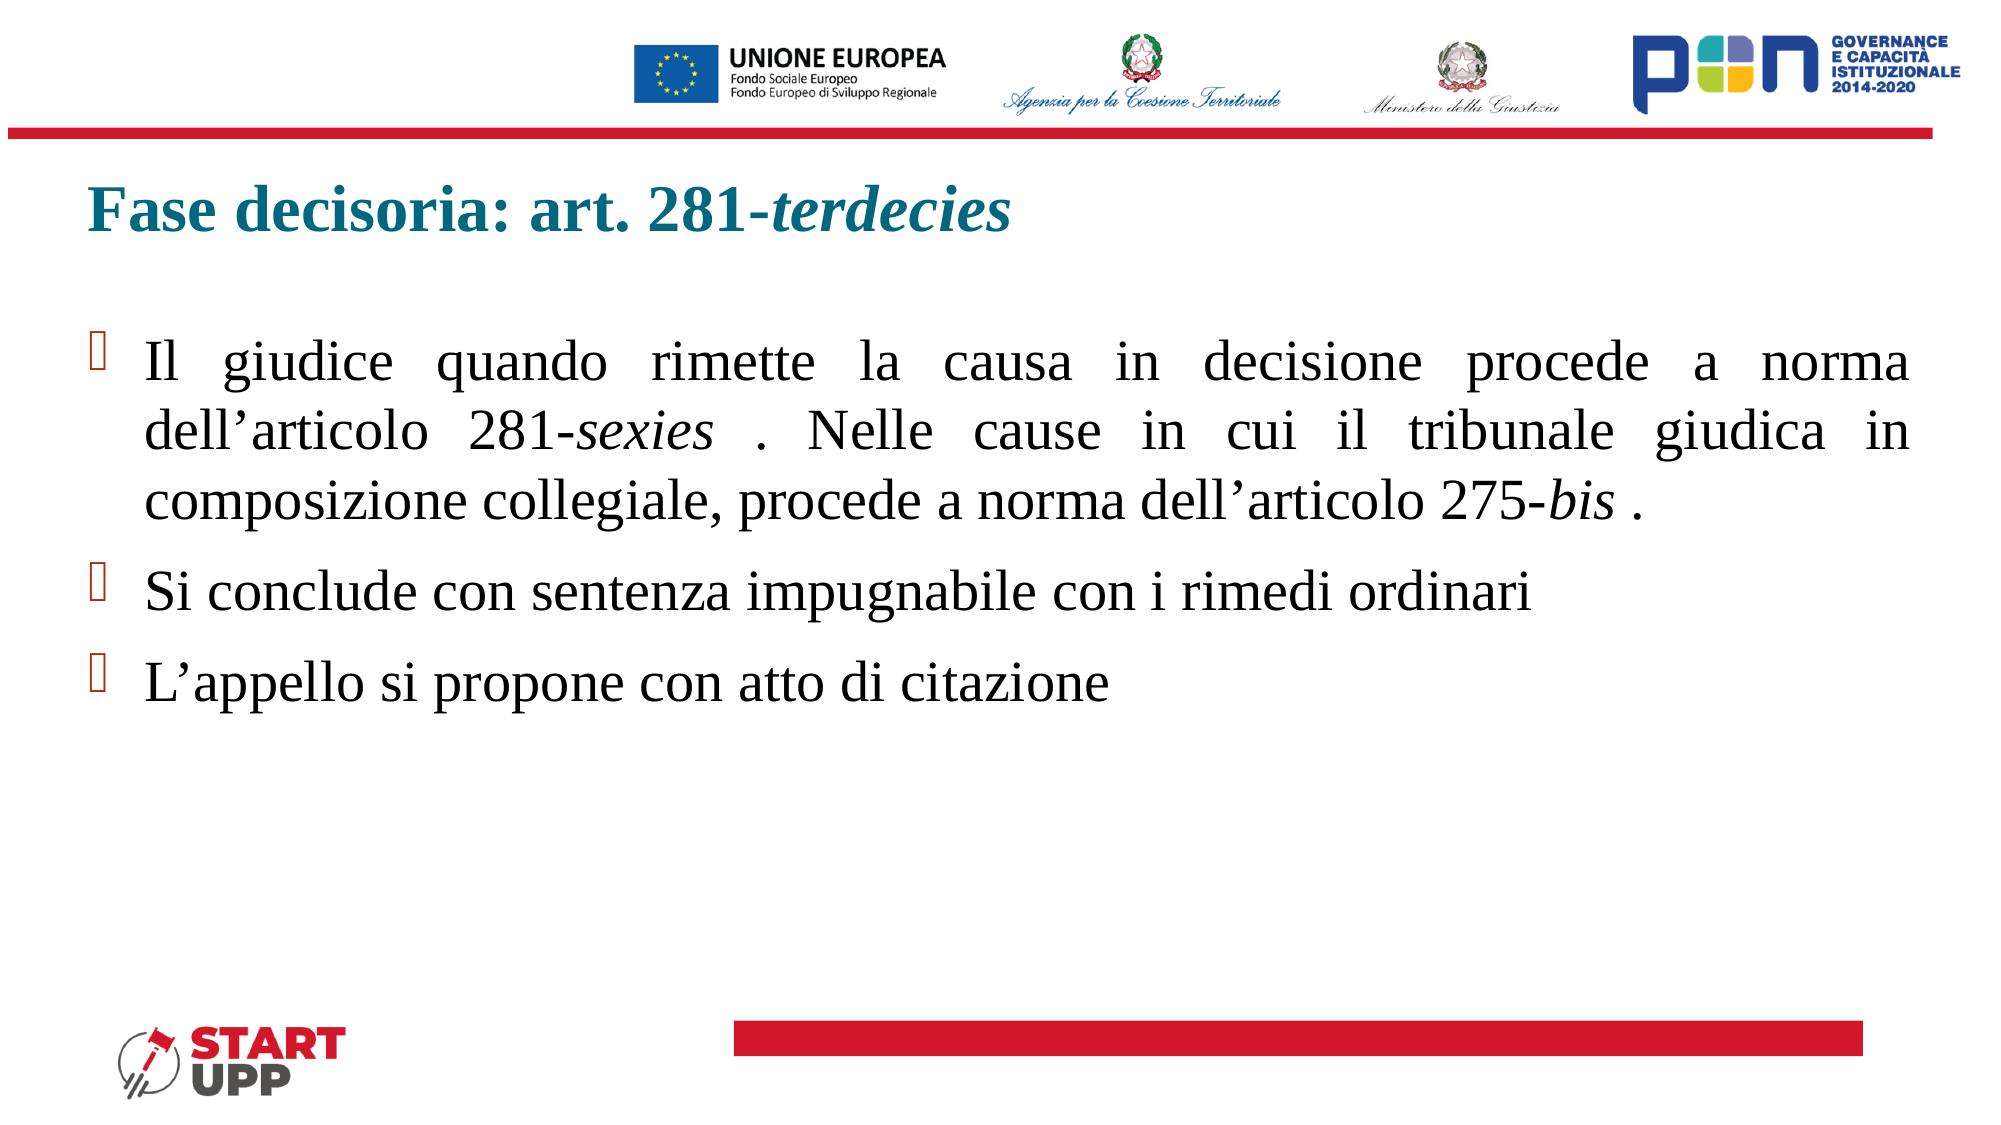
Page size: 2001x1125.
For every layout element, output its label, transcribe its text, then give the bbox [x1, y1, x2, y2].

title Fase decisoria: art. 281-terdecies [67, 144, 1932, 271]
list Il giudice quando rimette la causa in decisione procede a norma dell’articolo 281-sexies . Nelle cause in cui il tribunale giudica in composizione collegiale, procede a norma dell’articolo 275-bis . Si conclude con sentenza impugnabile con i rimedi ordinari L’appello si propone con atto di citazione [67, 301, 1933, 1000]
picture [114, 1019, 351, 1103]
picture [612, 24, 1972, 119]
